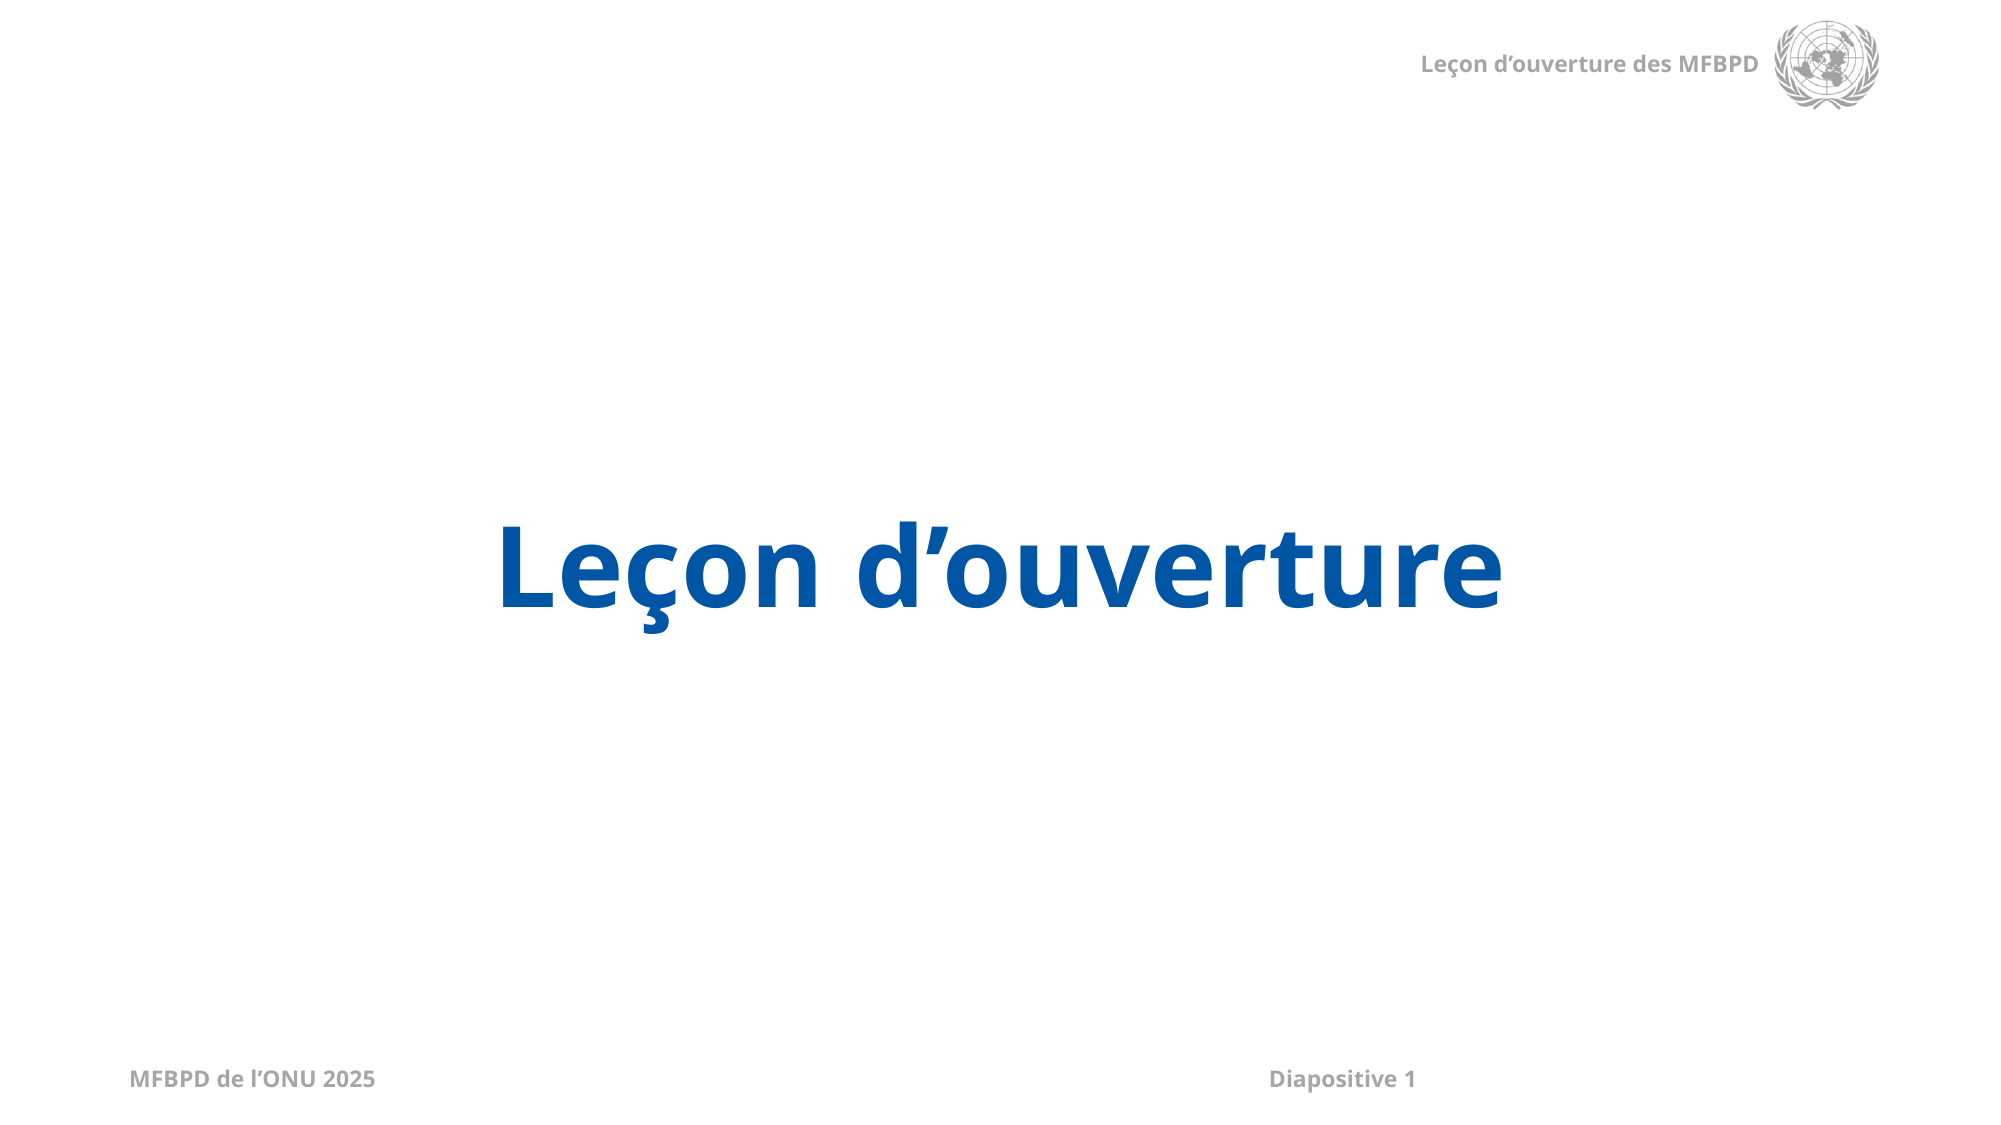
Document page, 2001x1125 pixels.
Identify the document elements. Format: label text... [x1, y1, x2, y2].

text_box Leçon d’ouverture [249, 487, 1750, 638]
